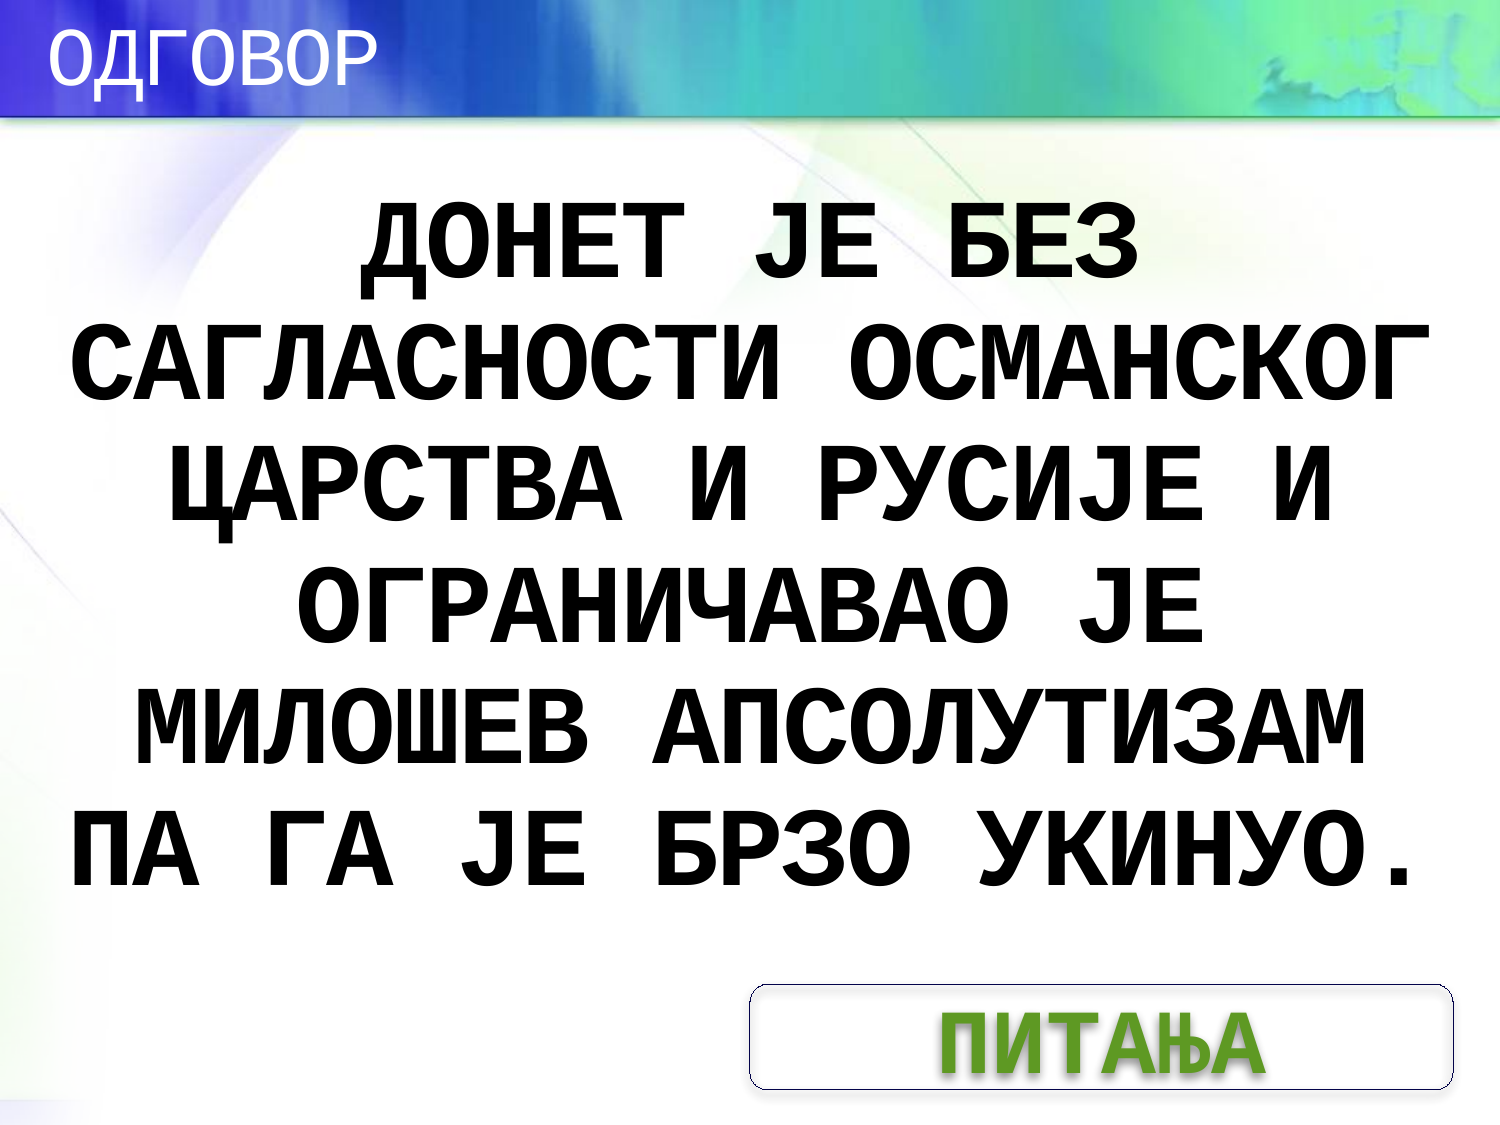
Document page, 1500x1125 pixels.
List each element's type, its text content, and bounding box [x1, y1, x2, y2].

text_box ОДГОВОР [46, 0, 774, 118]
text_box ПИТАЊА [749, 984, 1454, 1090]
picture [0, 0, 1500, 1125]
title ДОНЕТ ЈЕ БЕЗ САГЛАСНОСТИ ОСМАНСКОГ ЦАРСТВА И РУСИЈЕ И ОГРАНИЧАВАО ЈЕ МИЛОШЕВ АПСОЛУТИЗАМ ПА ГА ЈЕ БРЗО УКИНУО. [46, 175, 1454, 915]
